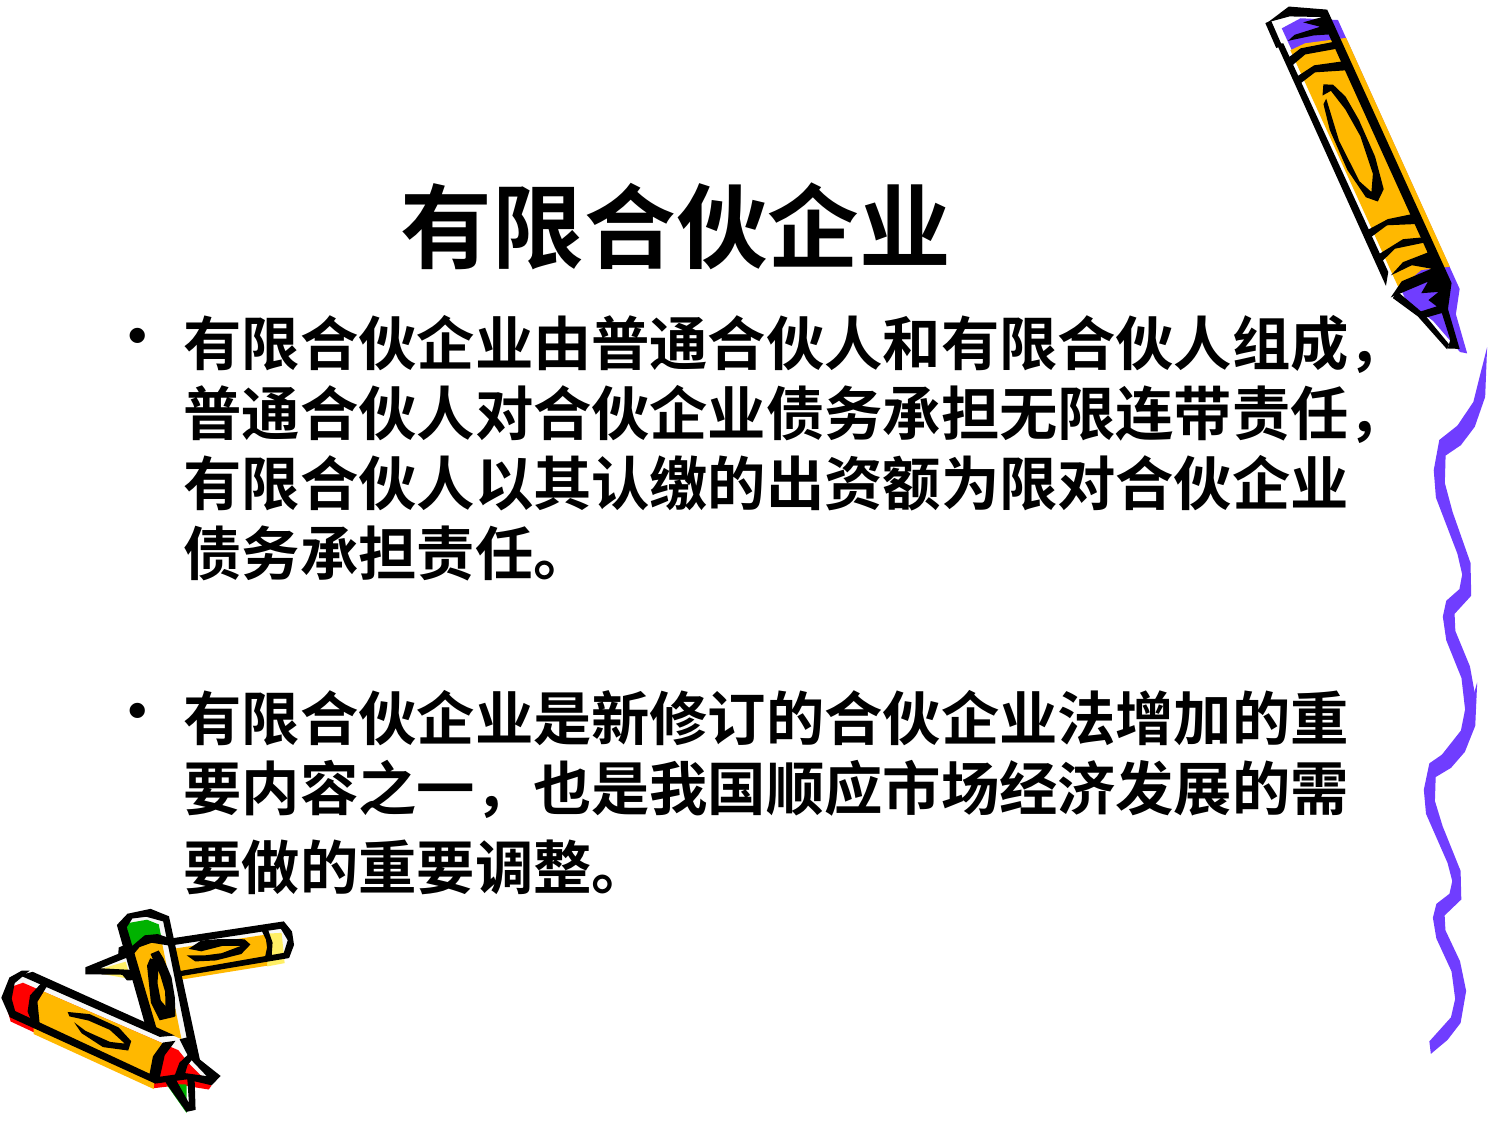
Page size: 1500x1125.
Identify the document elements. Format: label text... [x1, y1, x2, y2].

title 有限合伙企业 [112, 24, 1240, 288]
list 有限合伙企业由普通合伙人和有限合伙人组成，普通合伙人对合伙企业债务承担无限连带责任，有限合伙人以其认缴的出资额为限对合伙企业债务承担责任。 有限合伙企业是新修订的合伙企业法增加的重要内容之一，也是我国顺应市场经济发展的需要做的重要调整。 [112, 299, 1376, 901]
